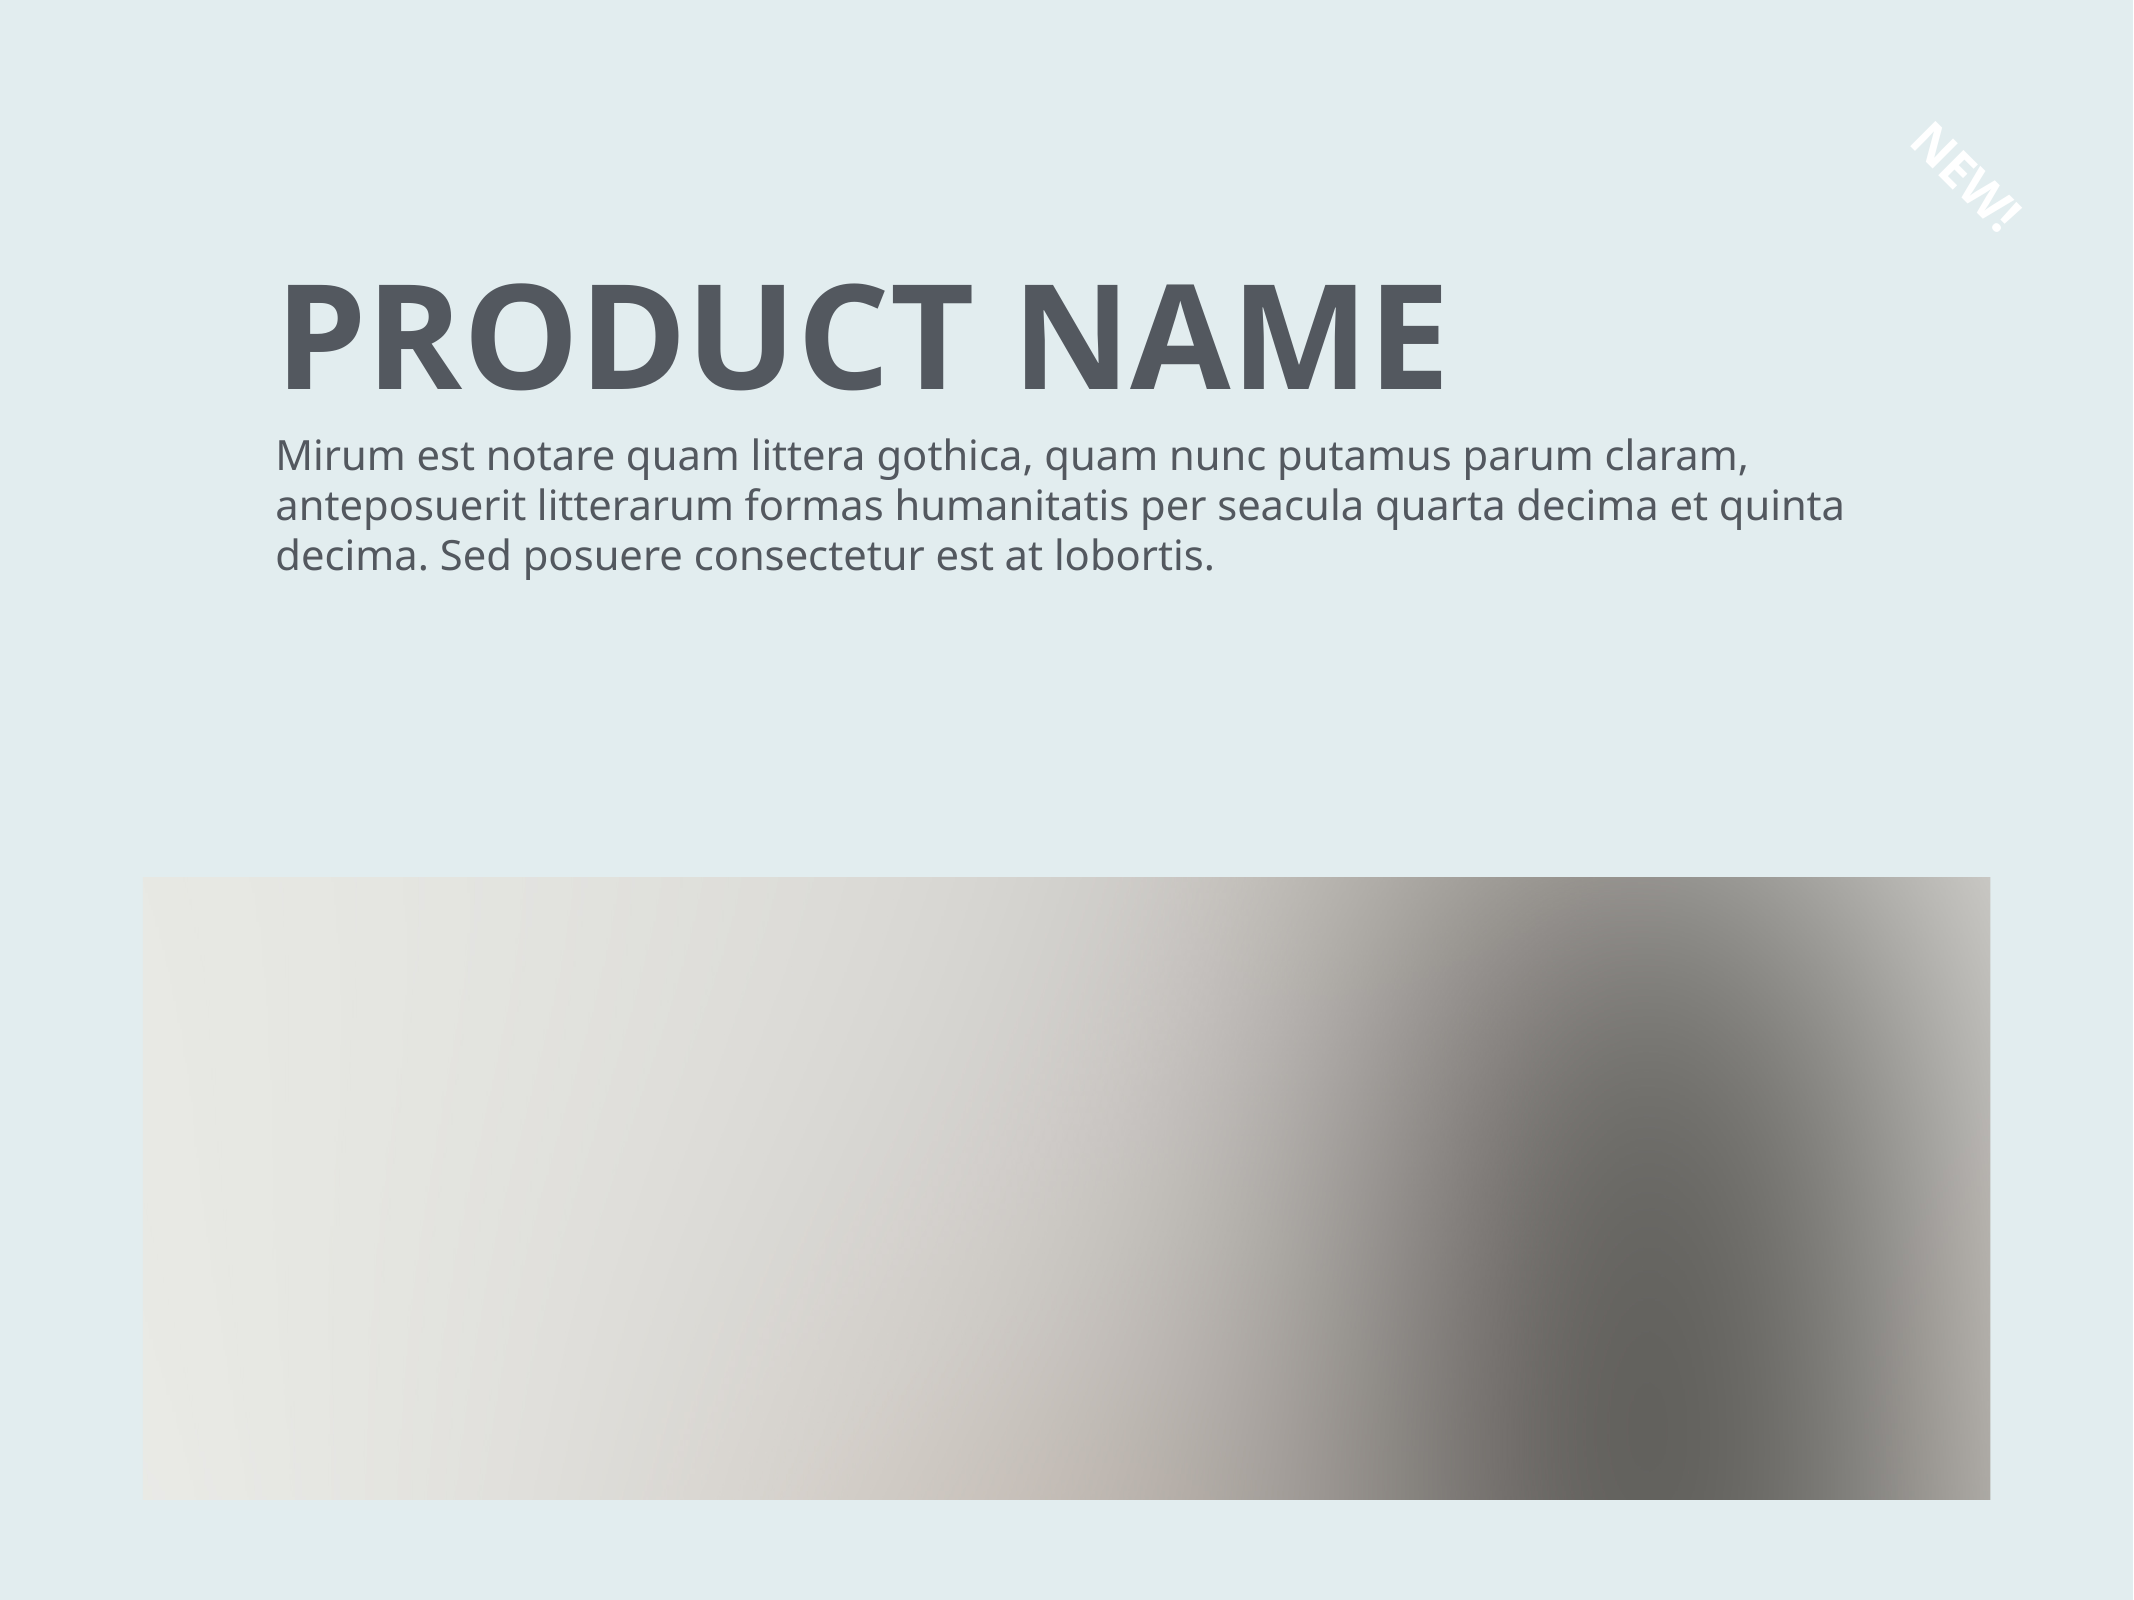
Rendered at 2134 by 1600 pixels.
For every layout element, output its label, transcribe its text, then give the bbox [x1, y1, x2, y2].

picture [142, 877, 1991, 1501]
list NEW! [1878, 102, 2041, 265]
list Mirum est notare quam littera gothica, quam nunc putamus parum claram, anteposuerit litterarum formas humanitatis per seacula quarta decima et quinta decima. Sed posuere consectetur est at lobortis. [274, 427, 1859, 804]
title Product name [274, 208, 1859, 419]
